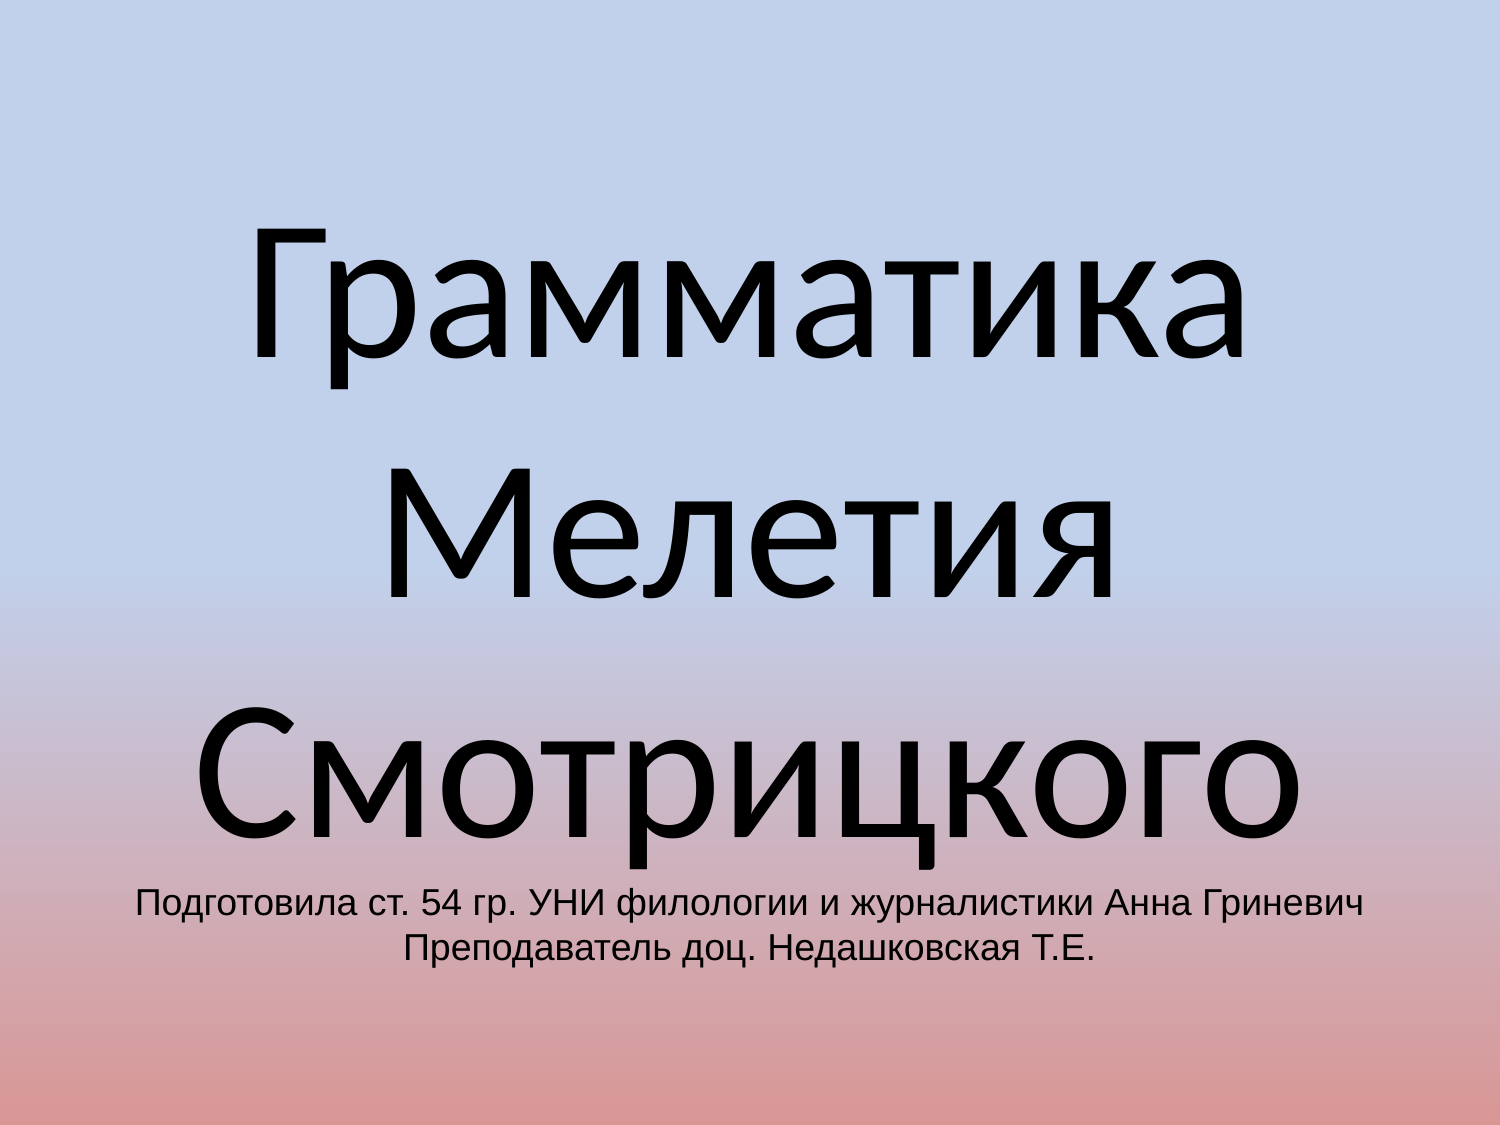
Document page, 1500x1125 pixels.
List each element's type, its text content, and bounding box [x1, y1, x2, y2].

title Грамматика Мелетия Смотрицкого Подготовила ст. 54 гр. УНИ филологии и журналистики Анна Гриневич Преподаватель доц. Недашковская Т.Е. [112, 113, 1388, 1012]
